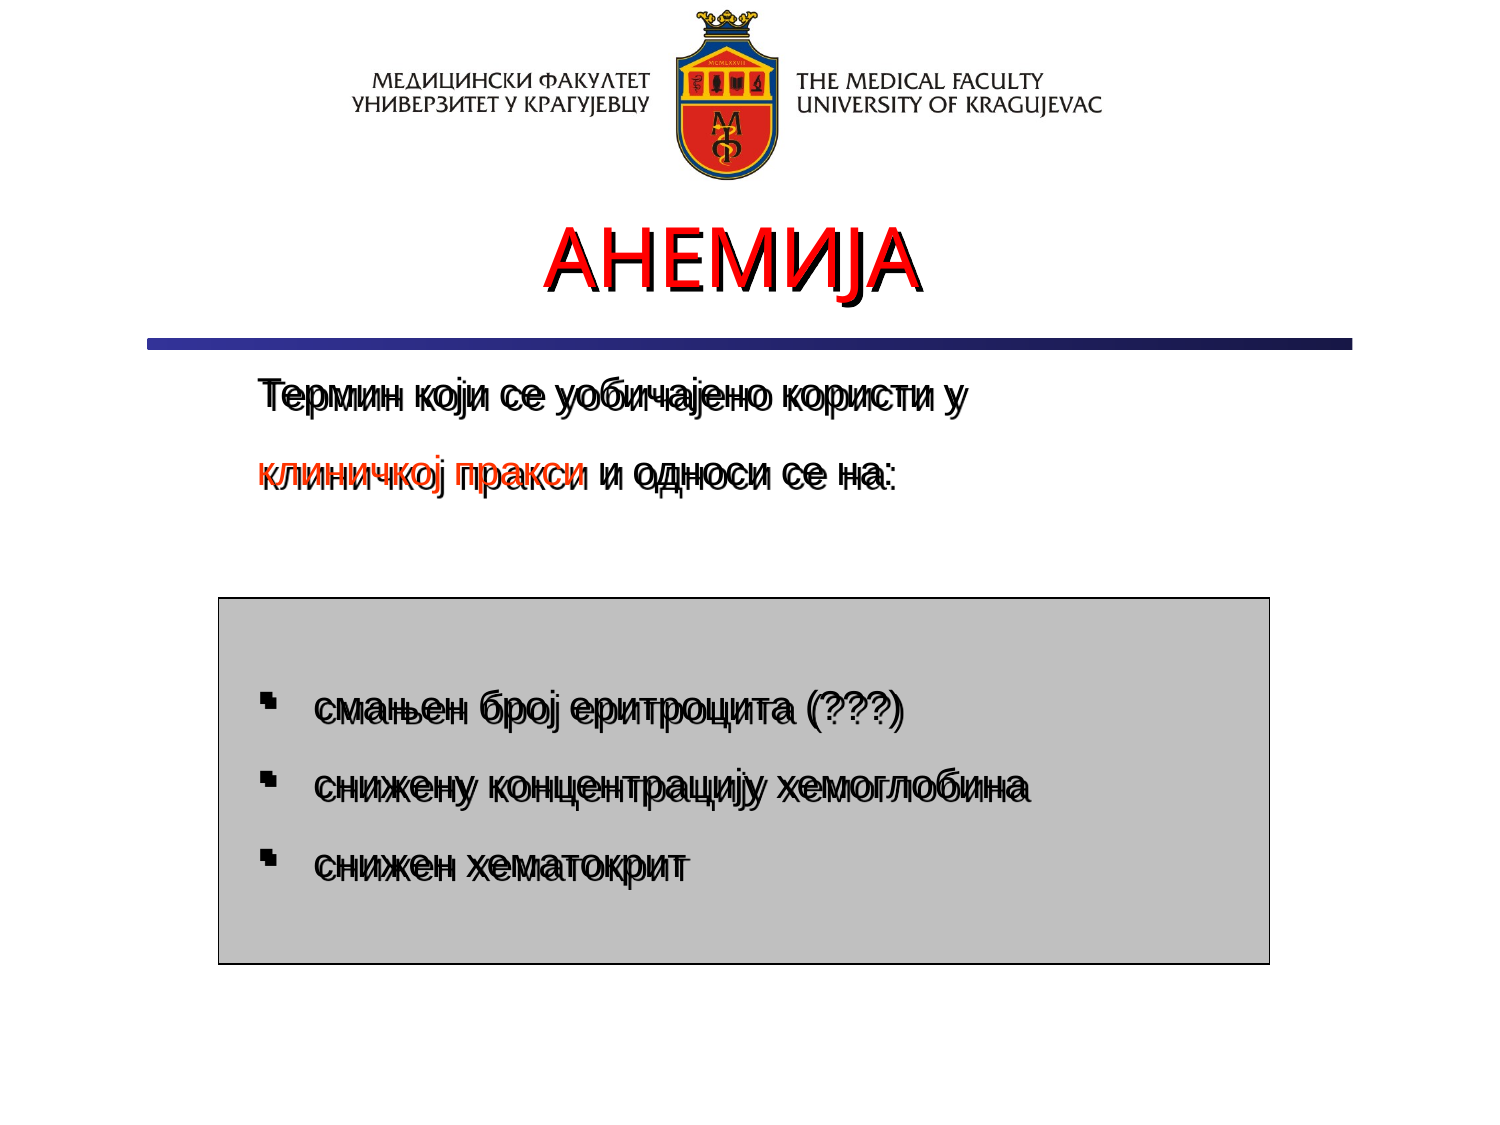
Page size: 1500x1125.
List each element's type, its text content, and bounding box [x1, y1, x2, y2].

text_box [1259, 338, 1353, 350]
text_box [218, 597, 1270, 964]
list Термин који се уобичајено користи у клиничкој пракси и односи се на: смањен број еритроцита (???) снижену концентрацију хемоглобина снижен хематокрит [241, 337, 1259, 929]
picture [328, 0, 1125, 191]
text_box [147, 338, 241, 350]
text_box АНЕМИЈА [528, 196, 935, 312]
